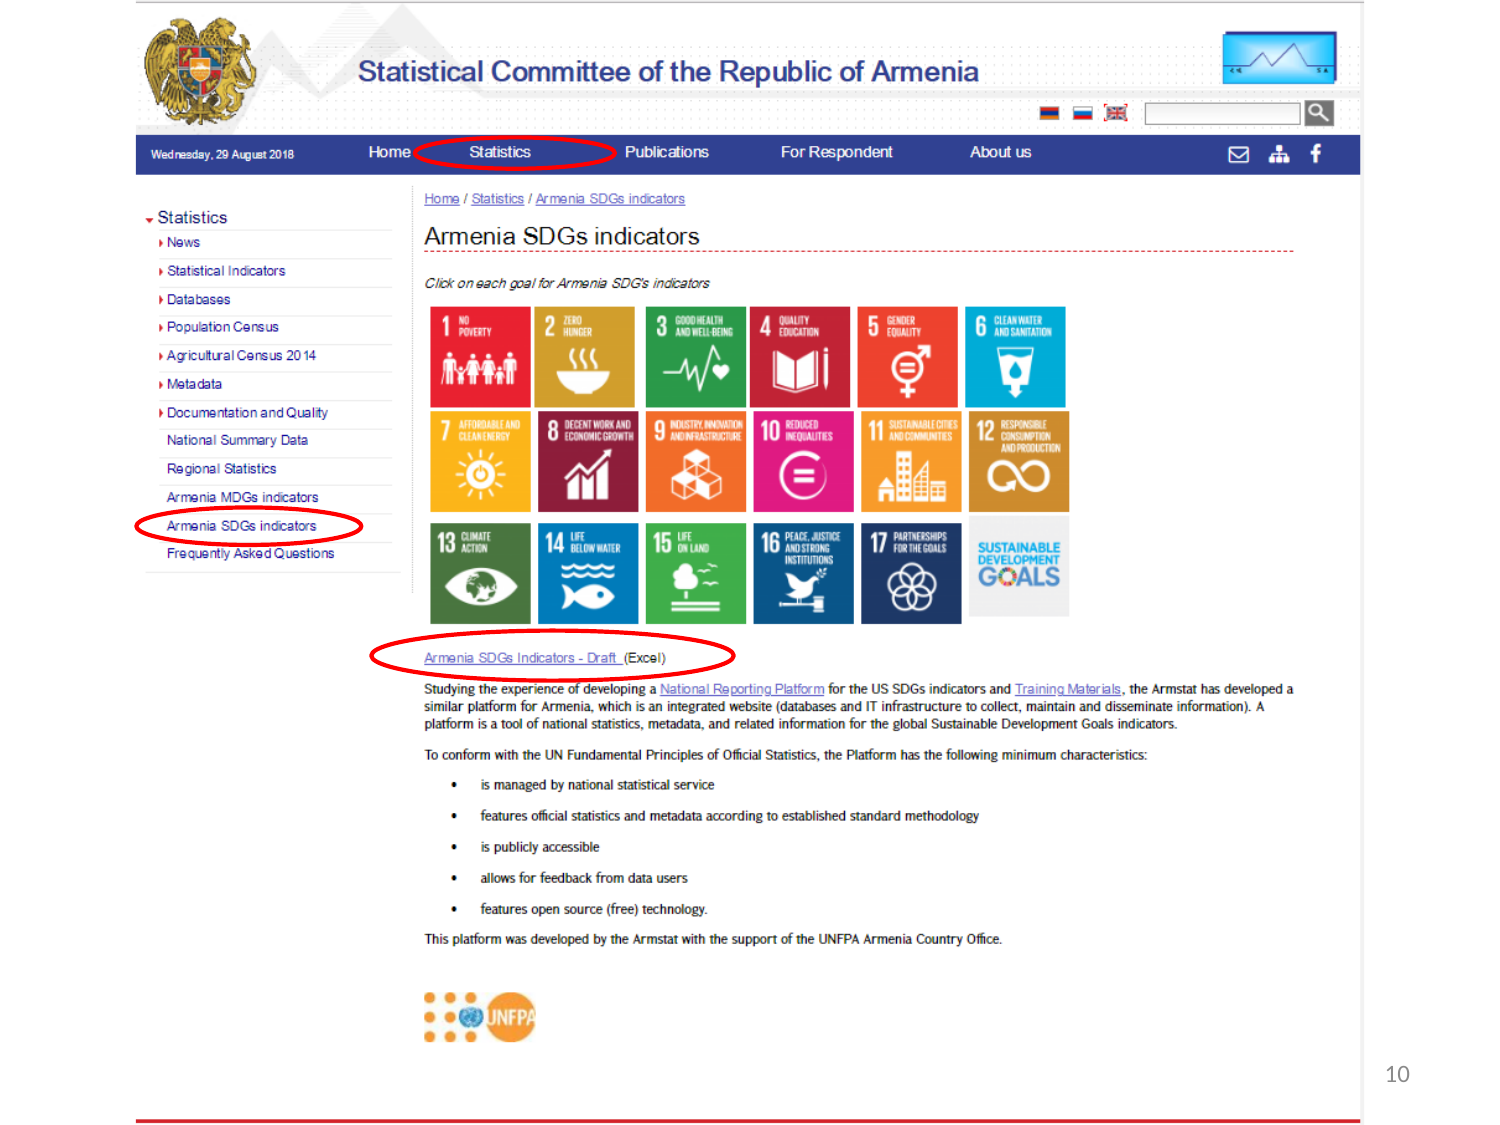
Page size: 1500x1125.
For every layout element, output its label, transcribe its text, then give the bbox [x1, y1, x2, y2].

picture [135, 0, 1365, 1125]
slide_number 10 [1368, 1042, 1425, 1103]
